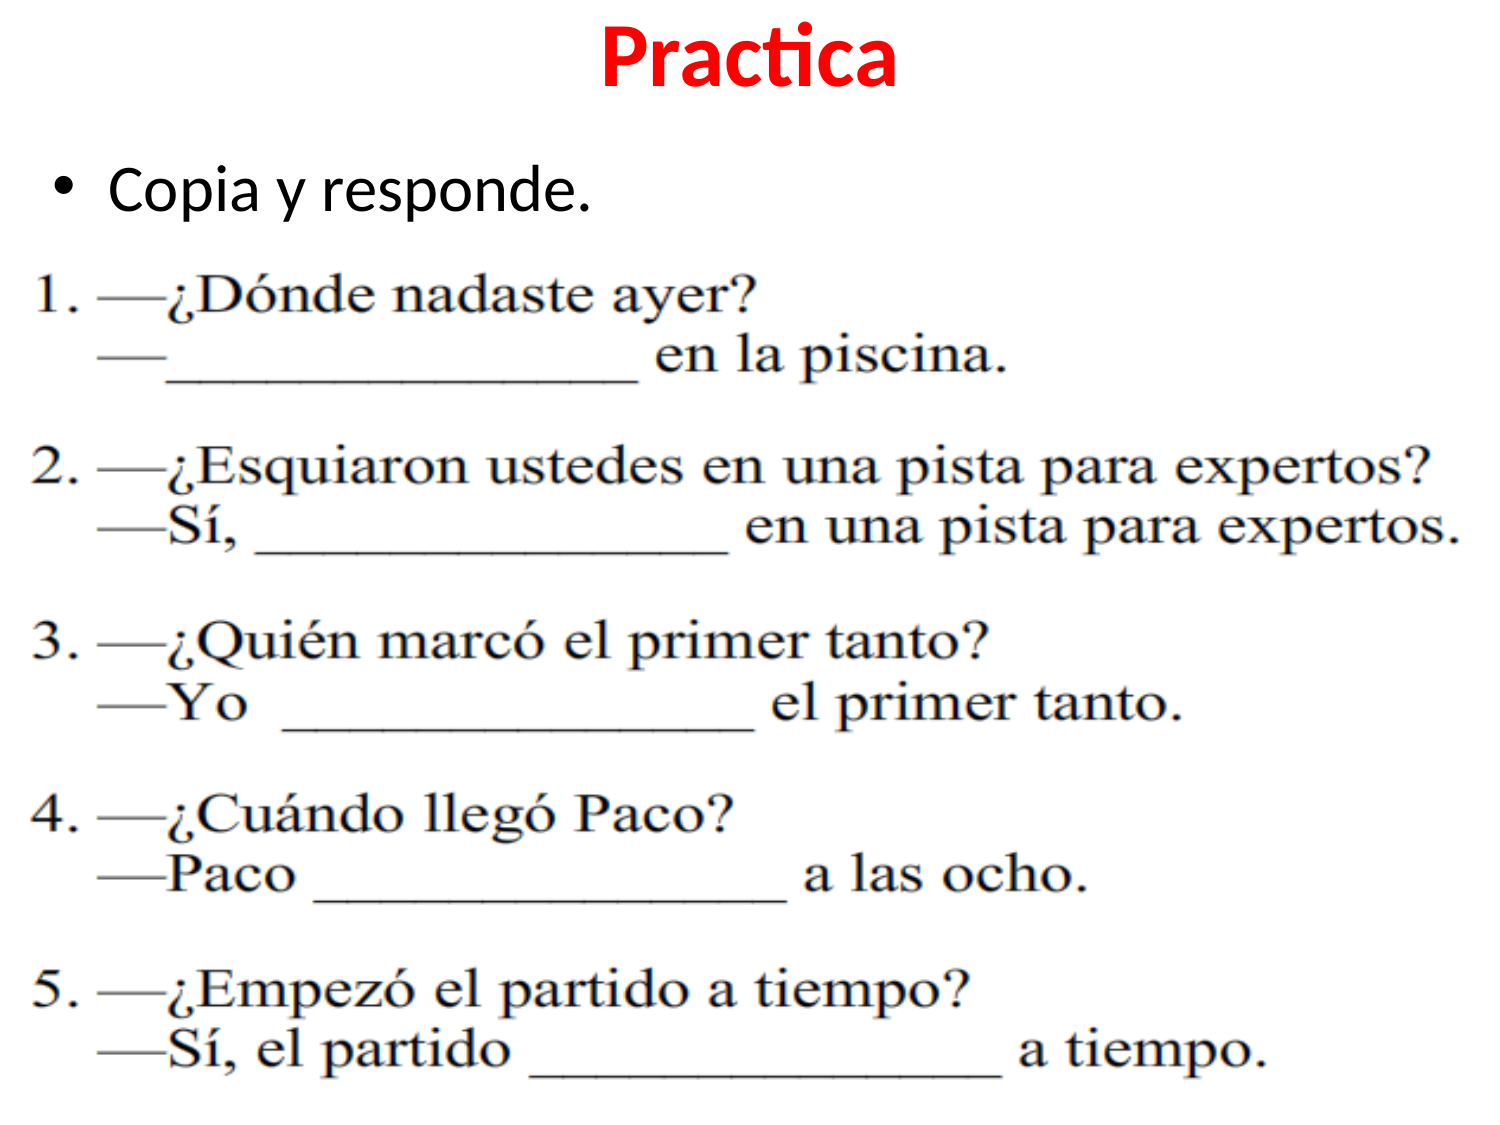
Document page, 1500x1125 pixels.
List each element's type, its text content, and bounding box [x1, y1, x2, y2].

picture [12, 237, 1476, 1083]
text_box Practica [74, 0, 1425, 175]
text_box Copia y responde. [37, 137, 1388, 235]
